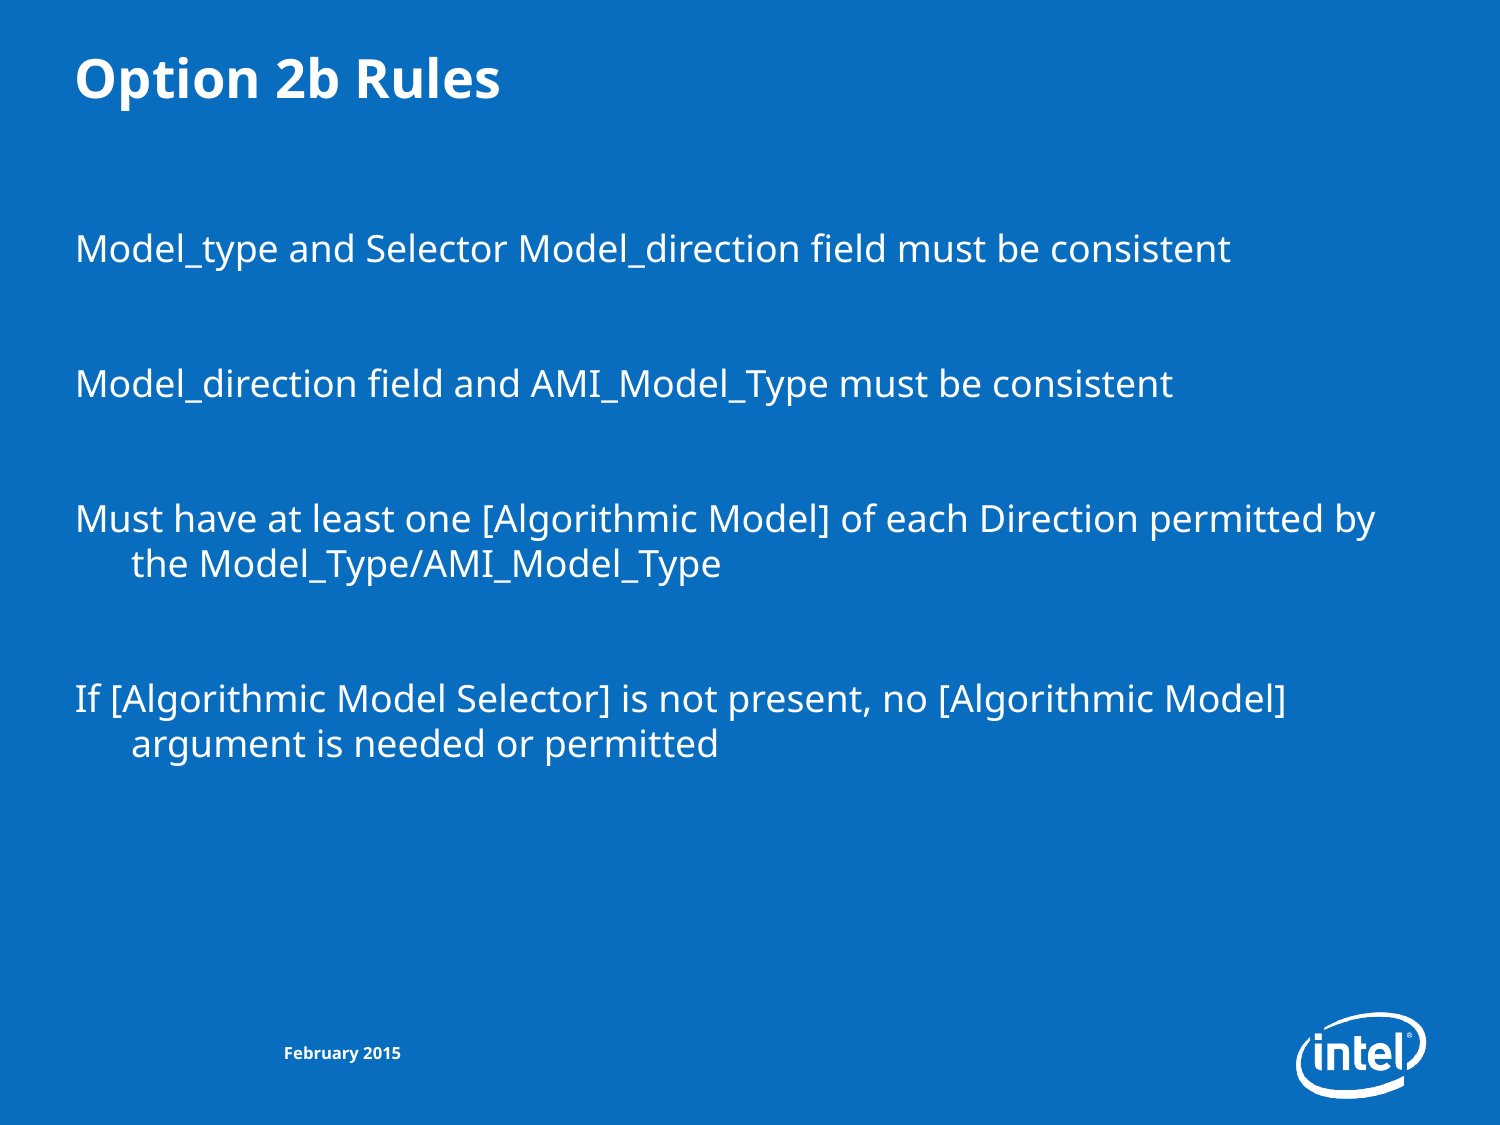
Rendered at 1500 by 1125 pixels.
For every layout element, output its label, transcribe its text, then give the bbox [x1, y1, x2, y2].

title Option 2b Rules [74, 44, 1427, 191]
list Model_type and Selector Model_direction field must be consistent Model_direction field and AMI_Model_Type must be consistent Must have at least one [Algorithmic Model] of each Direction permitted by the Model_Type/AMI_Model_Type If [Algorithmic Model Selector] is not present, no [Algorithmic Model] argument is needed or permitted [74, 224, 1427, 938]
footer February 2015 [283, 1042, 1060, 1094]
picture [1294, 1011, 1428, 1101]
